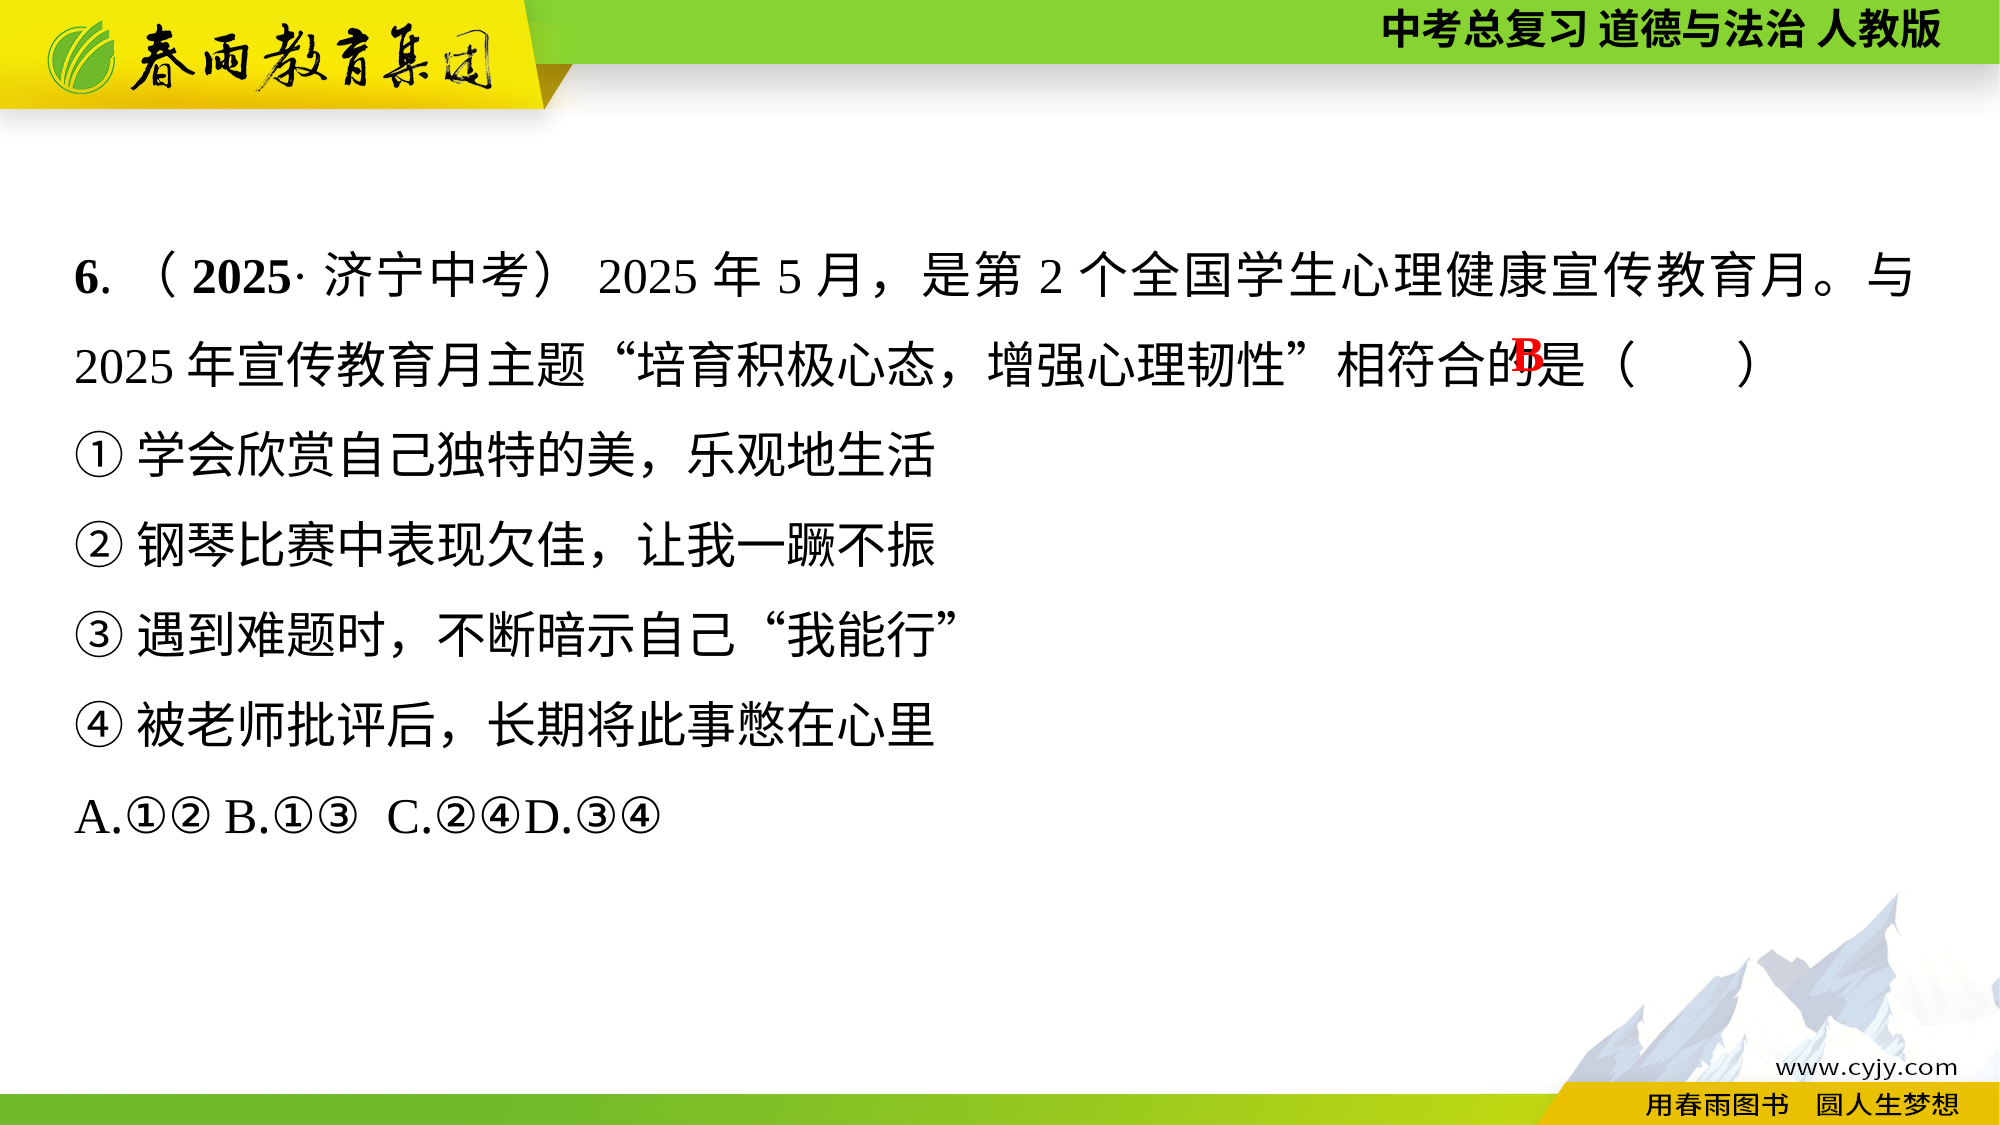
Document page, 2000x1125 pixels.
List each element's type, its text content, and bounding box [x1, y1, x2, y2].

list 6.（2025·济宁中考）2025年5月，是第2个全国学生心理健康宣传教育月。与2025年宣传教育月主题“培育积极心态，增强心理韧性”相符合的是（ ） ①学会欣赏自己独特的美，乐观地生活 ②钢琴比赛中表现欠佳，让我一蹶不振 ③遇到难题时，不断暗示自己“我能行” ④被老师批评后，长期将此事憋在心里 A.①② B.①③ C.②④ D.③④ [59, 206, 1944, 846]
text_box B [1496, 314, 1560, 390]
picture [0, 0, 2000, 1125]
